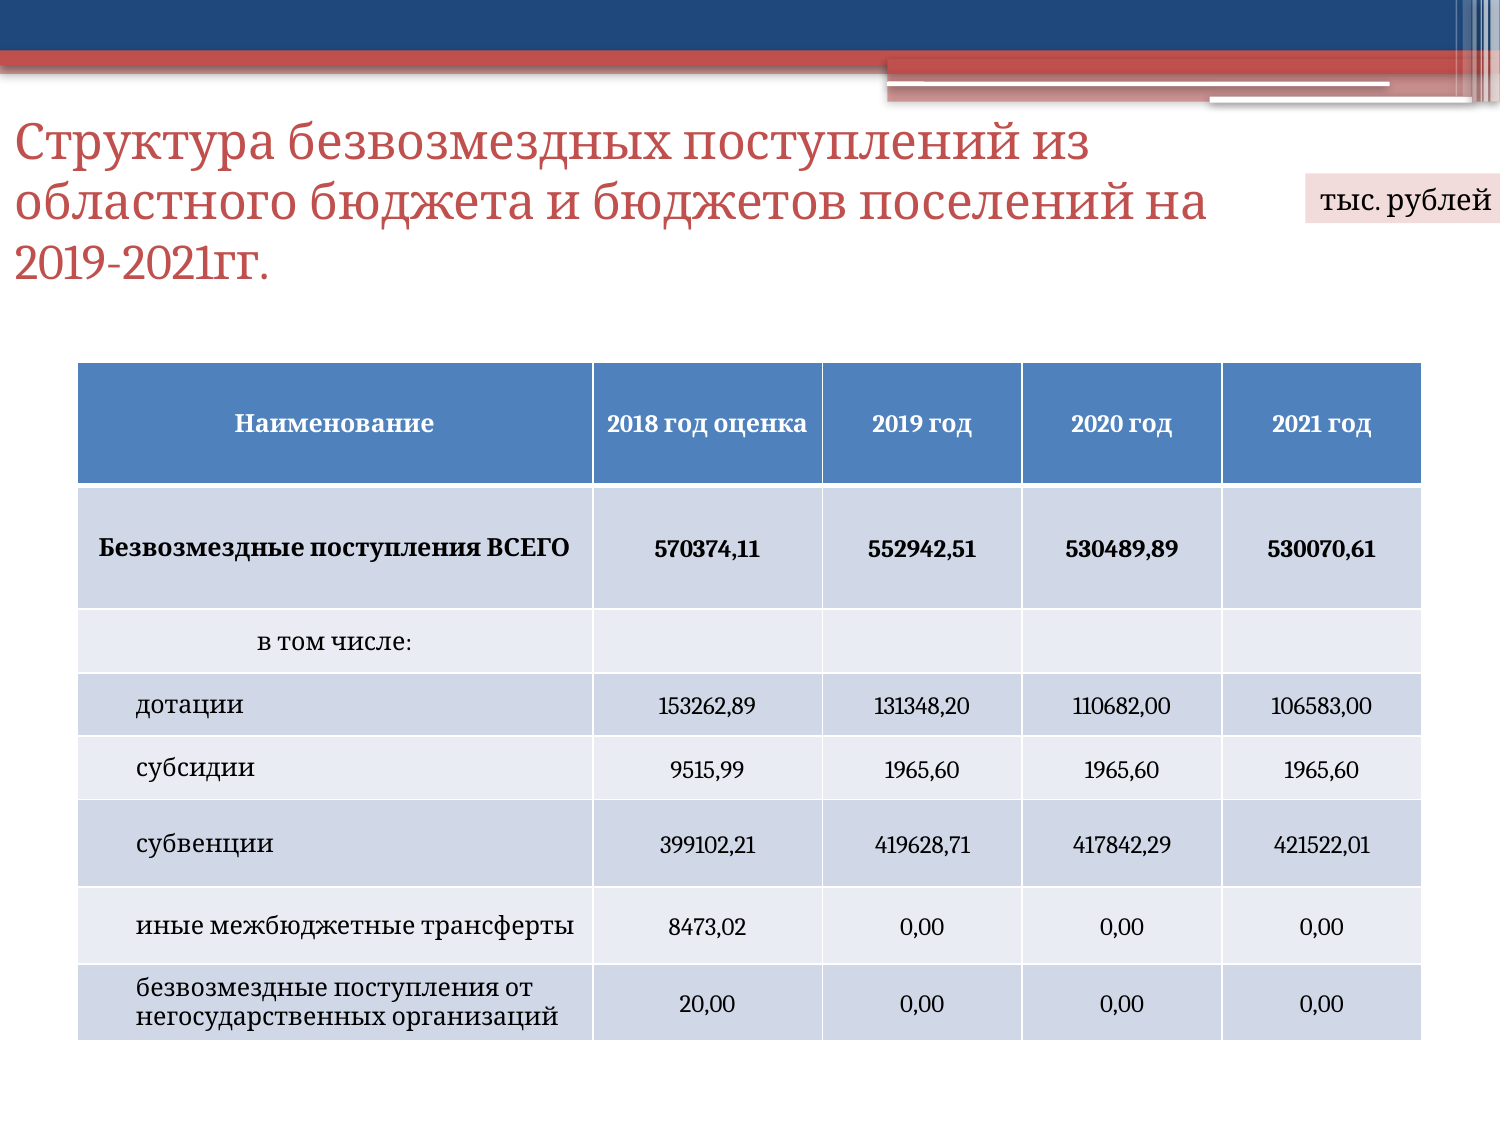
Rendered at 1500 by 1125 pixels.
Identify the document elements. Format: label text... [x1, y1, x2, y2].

table_cell субвенции [78, 800, 592, 886]
table_cell 552942,51 [823, 488, 1021, 608]
table_cell [1223, 610, 1421, 672]
table_cell в том числе: [78, 610, 592, 672]
table_cell 570374,11 [594, 488, 822, 608]
table_cell иные межбюджетные трансферты [78, 888, 592, 963]
table_header 2019 год [823, 363, 1021, 483]
table_cell 0,00 [823, 888, 1021, 963]
table_cell 0,00 [1023, 888, 1221, 963]
table_cell 8473,02 [594, 888, 822, 963]
table_cell 530070,61 [1223, 488, 1421, 608]
table_cell 110682,00 [1023, 674, 1221, 735]
title Структура безвозмездных поступлений из областного бюджета и бюджетов поселений на 2019-2021гг. [0, 101, 1313, 224]
table_cell 0,00 [1223, 965, 1421, 1040]
table_cell [1023, 610, 1221, 672]
table_cell 0,00 [1023, 965, 1221, 1040]
table_cell 0,00 [823, 965, 1021, 1040]
table_cell 399102,21 [594, 800, 822, 886]
table_cell субсидии [78, 737, 592, 799]
table_cell 153262,89 [594, 674, 822, 735]
table_cell безвозмездные поступления от негосударственных организаций [78, 965, 592, 1040]
table_cell 1965,60 [823, 737, 1021, 799]
table_cell [594, 610, 822, 672]
table_cell Безвозмездные поступления ВСЕГО [78, 488, 592, 608]
text_box тыс. рублей [1305, 173, 1500, 224]
table_cell 421522,01 [1223, 800, 1421, 886]
table_cell 1965,60 [1023, 737, 1221, 799]
table_cell 417842,29 [1023, 800, 1221, 886]
table_cell 419628,71 [823, 800, 1021, 886]
table_header 2021 год [1223, 363, 1421, 483]
table_header 2020 год [1023, 363, 1221, 483]
table_cell 106583,00 [1223, 674, 1421, 735]
table_header 2018 год оценка [594, 363, 822, 483]
table_cell 1965,60 [1223, 737, 1421, 799]
table_cell 0,00 [1223, 888, 1421, 963]
table_cell 131348,20 [823, 674, 1021, 735]
table_cell дотации [78, 674, 592, 735]
table_cell 20,00 [594, 965, 822, 1040]
table_cell 9515,99 [594, 737, 822, 799]
table_cell 530489,89 [1023, 488, 1221, 608]
table_cell [823, 610, 1021, 672]
table_header Наименование [78, 363, 592, 483]
